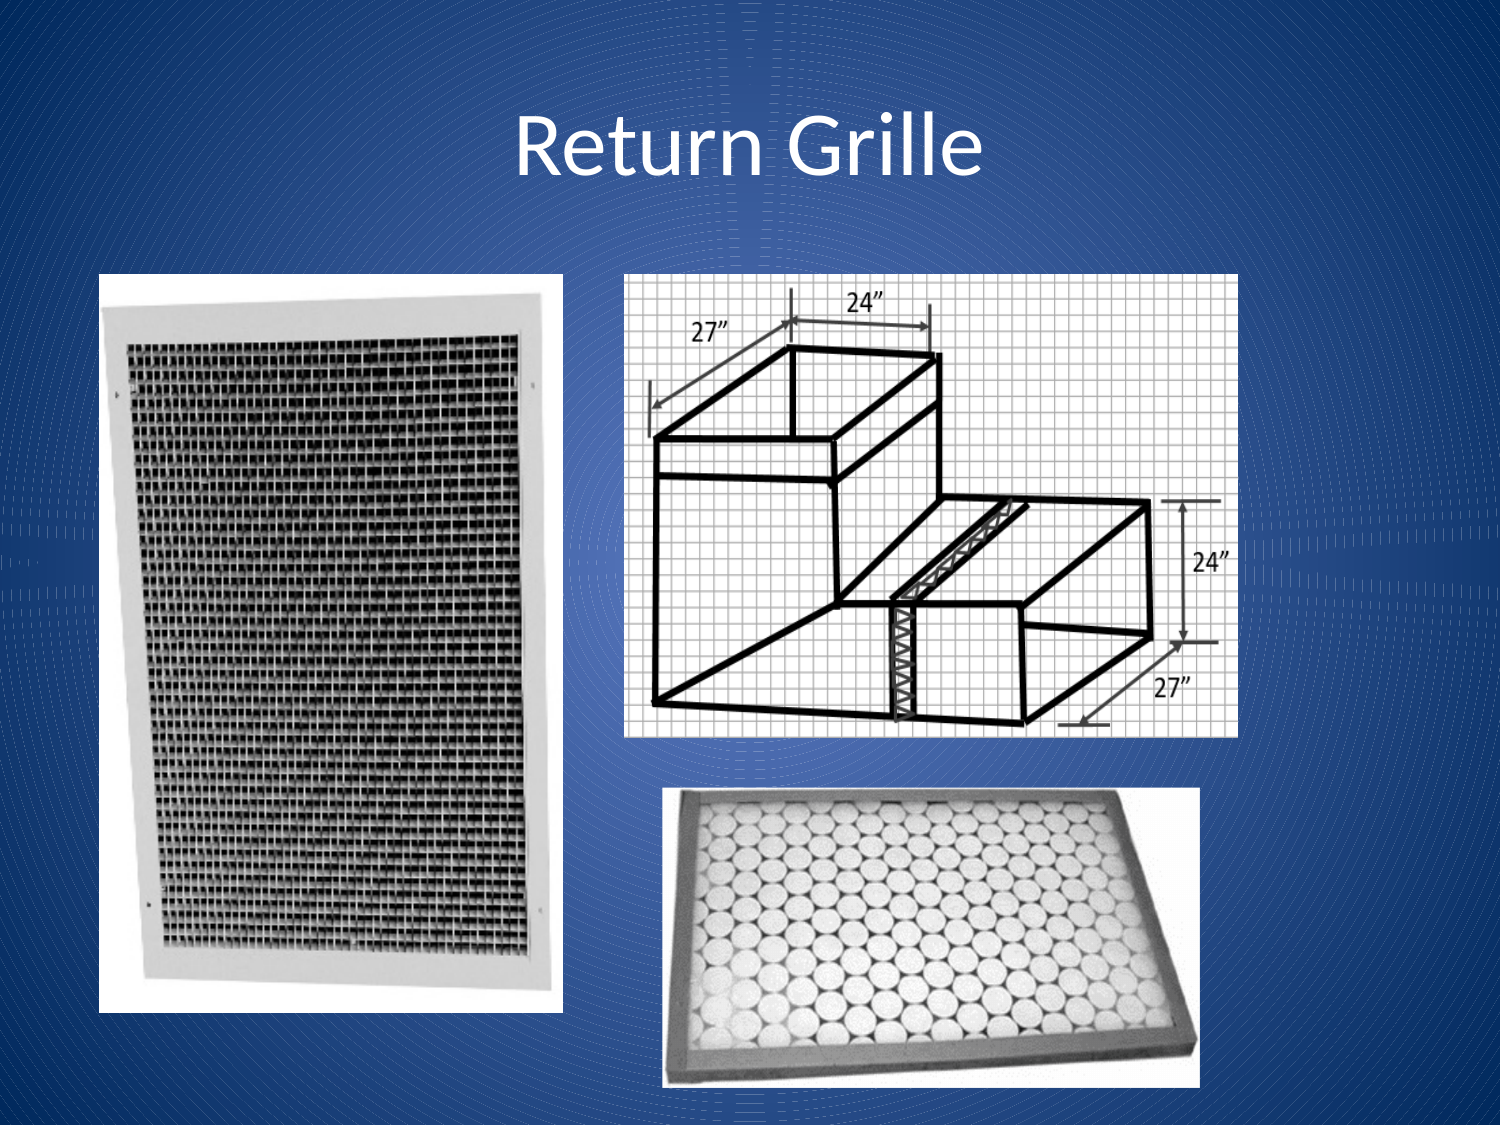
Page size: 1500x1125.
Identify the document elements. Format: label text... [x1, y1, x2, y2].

picture [99, 274, 563, 1013]
picture [624, 273, 1238, 1125]
title Return Grille [75, 45, 1425, 233]
